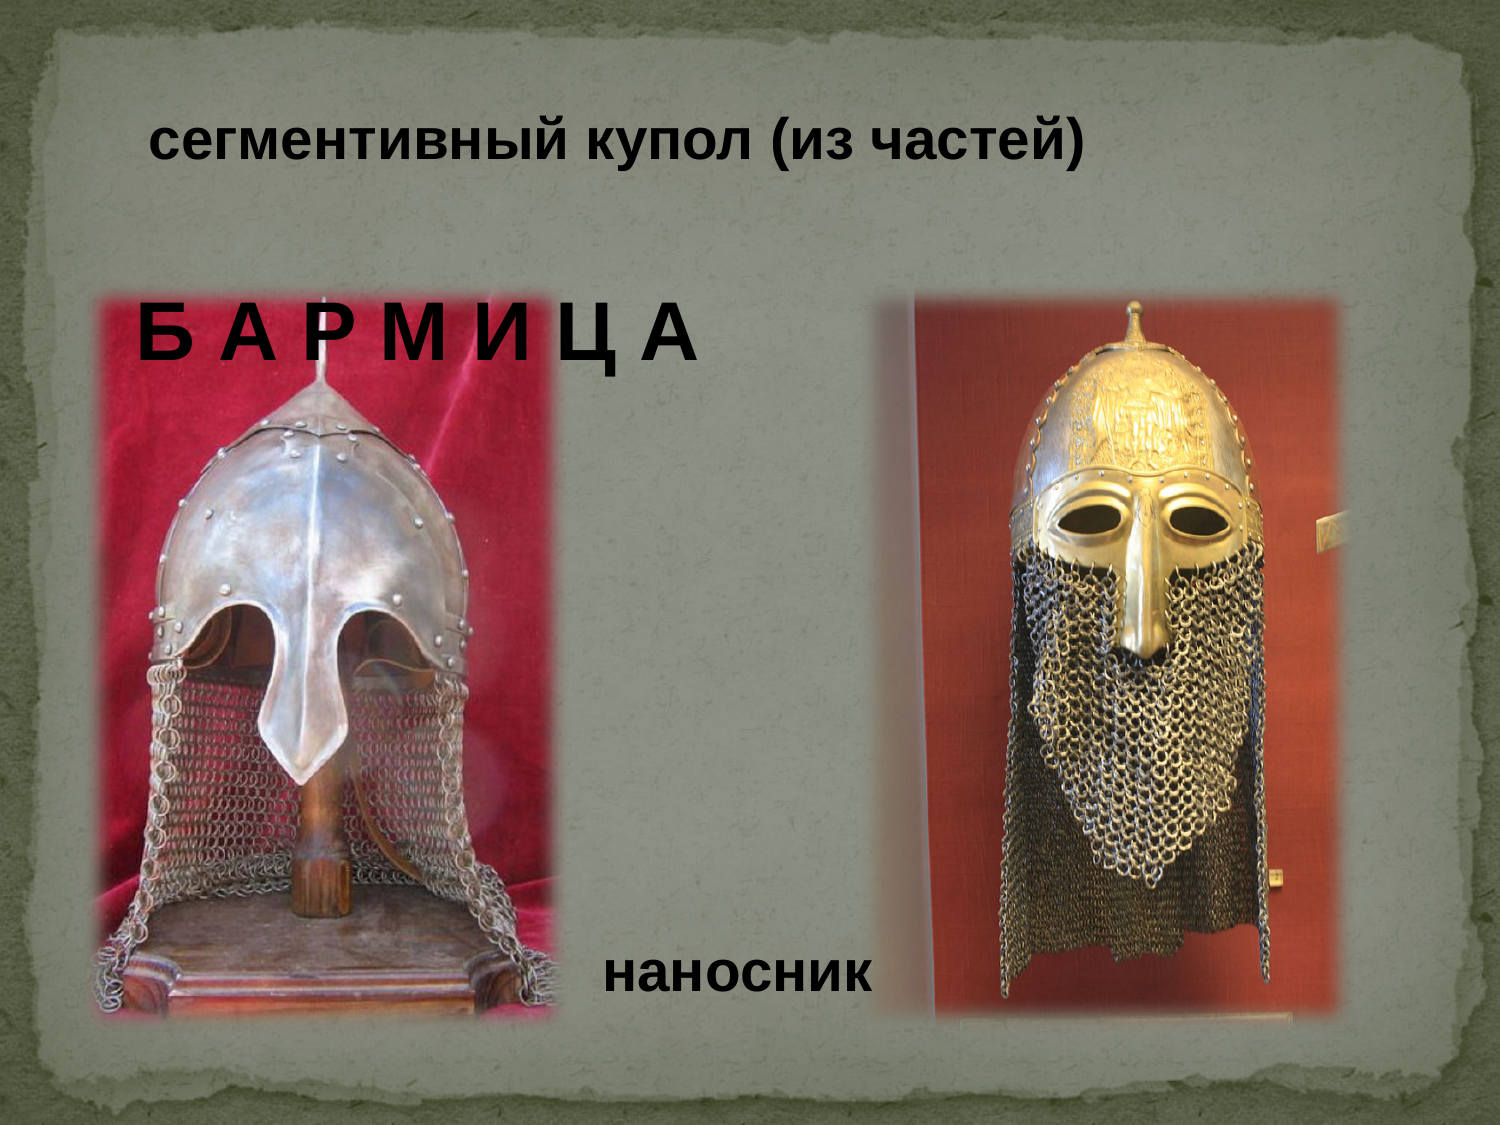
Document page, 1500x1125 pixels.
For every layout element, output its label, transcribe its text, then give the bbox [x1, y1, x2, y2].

text_box Б А Р М И Ц А [120, 269, 715, 385]
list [858, 284, 1355, 1031]
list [84, 283, 569, 1031]
text_box наносник [587, 925, 844, 1011]
text_box сегментивный купол (из частей) [134, 93, 1102, 179]
